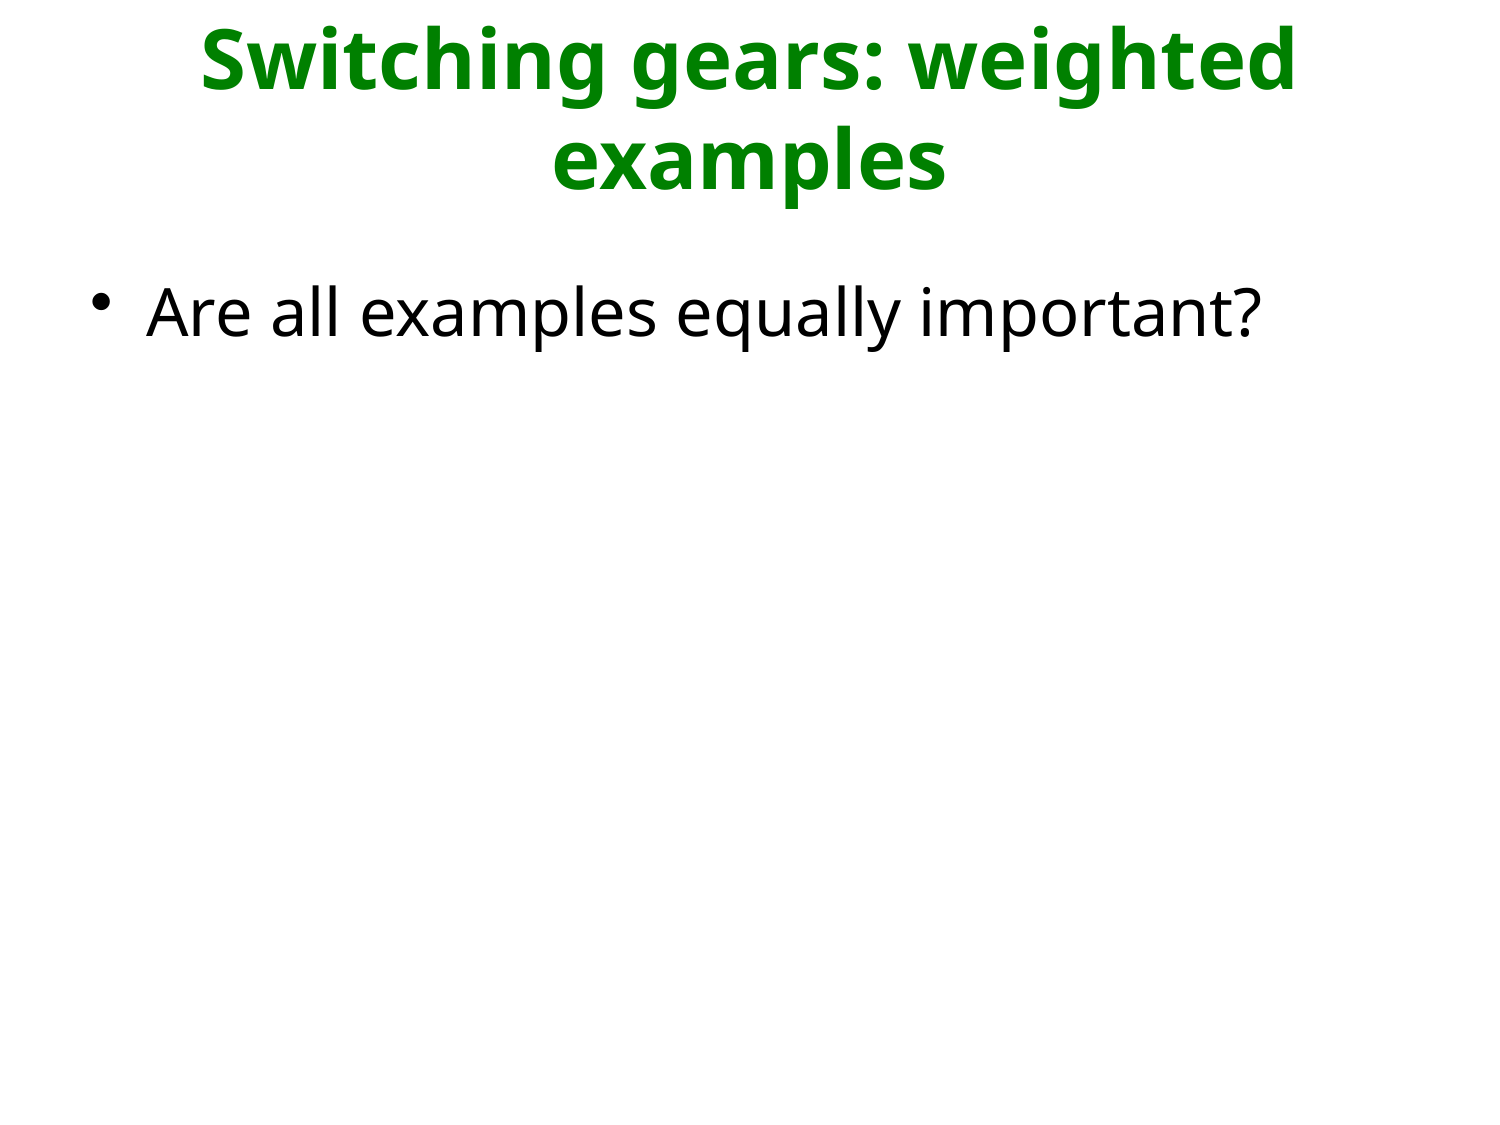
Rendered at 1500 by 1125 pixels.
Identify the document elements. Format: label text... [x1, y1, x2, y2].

title Switching gears: weighted examples [74, 12, 1426, 201]
list Are all examples equally important? [74, 262, 1426, 1006]
